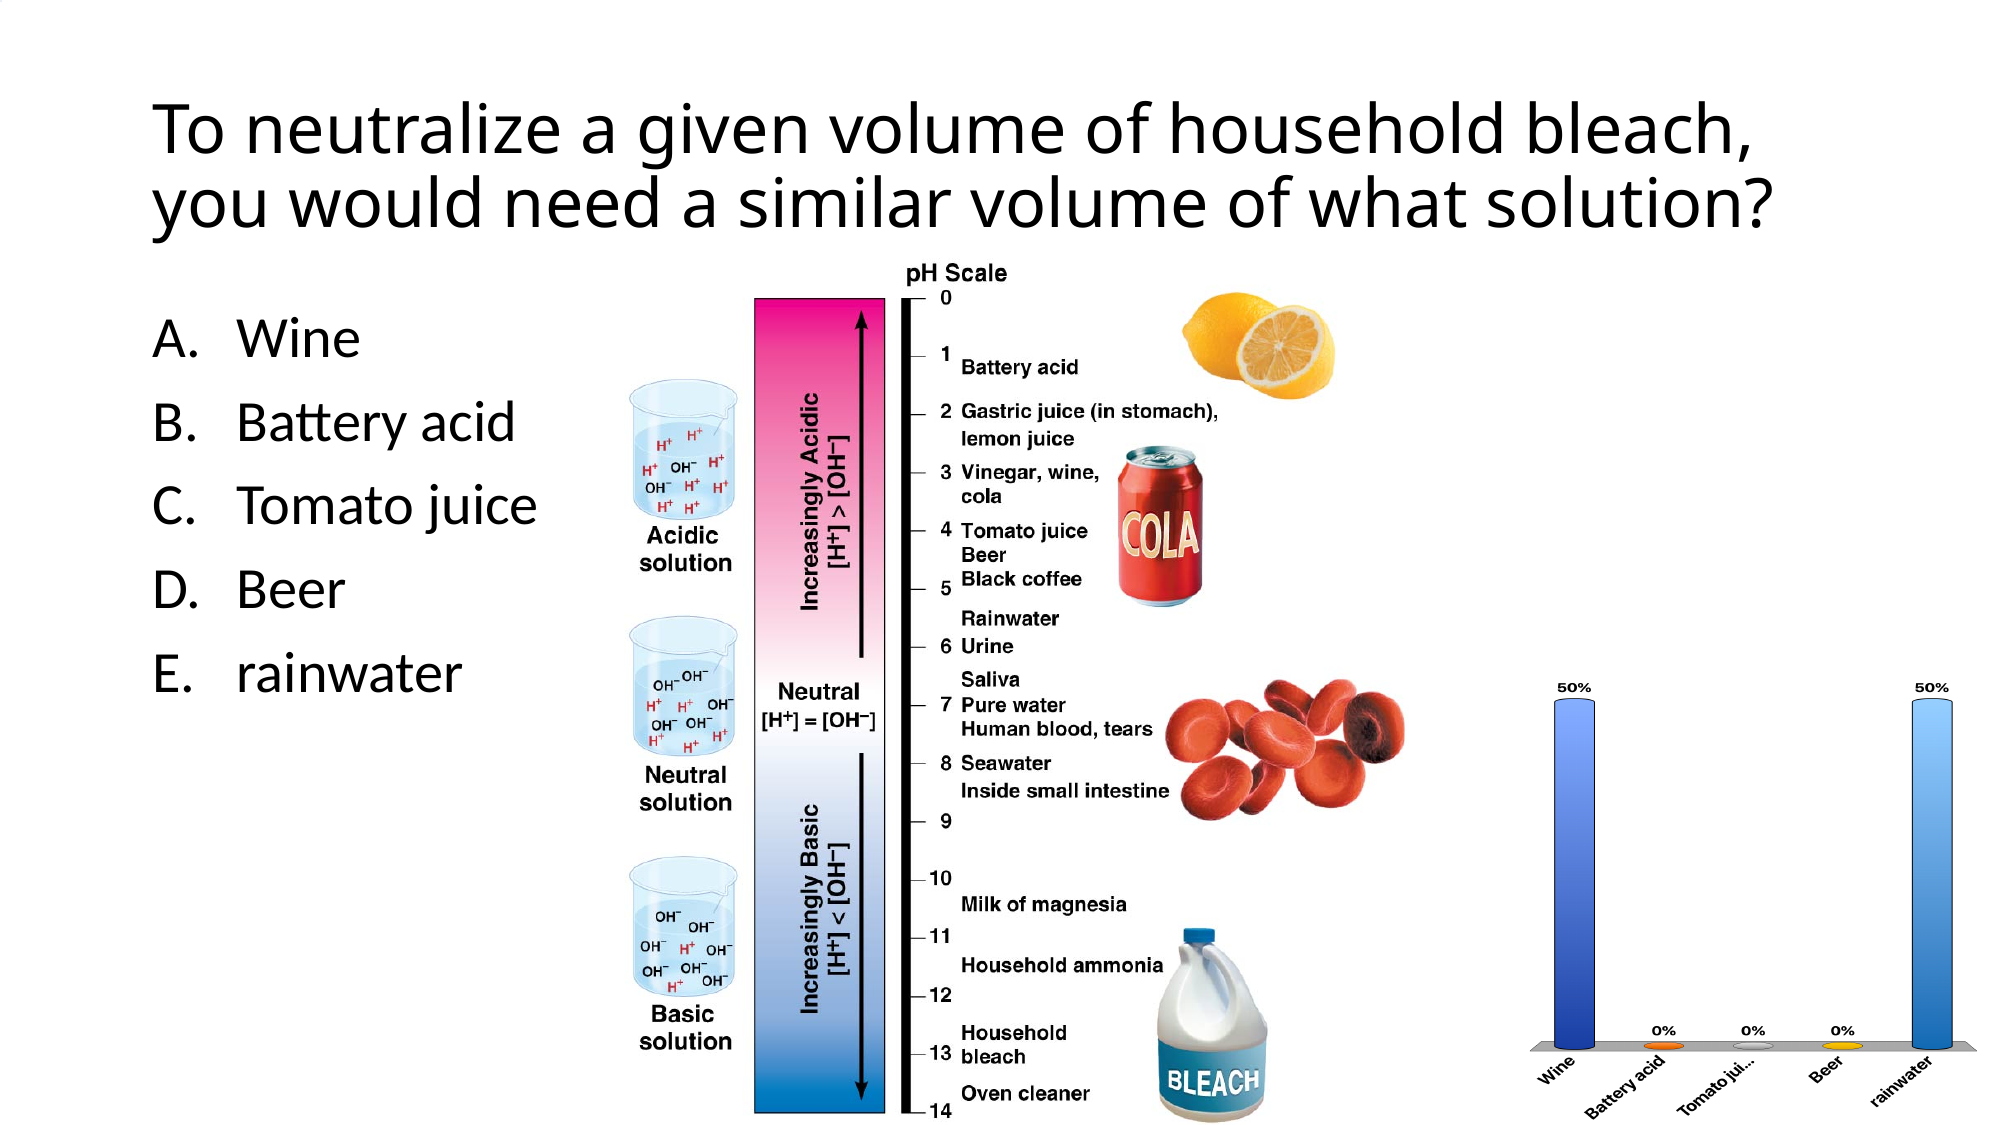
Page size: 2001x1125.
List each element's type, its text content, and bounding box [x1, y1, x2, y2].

picture [1488, 673, 1990, 1125]
picture [624, 258, 1409, 1125]
list Wine Battery acid Tomato juice Beer rainwater [137, 299, 624, 1014]
title To neutralize a given volume of household bleach, you would need a similar volume of what solution? [137, 59, 1863, 278]
